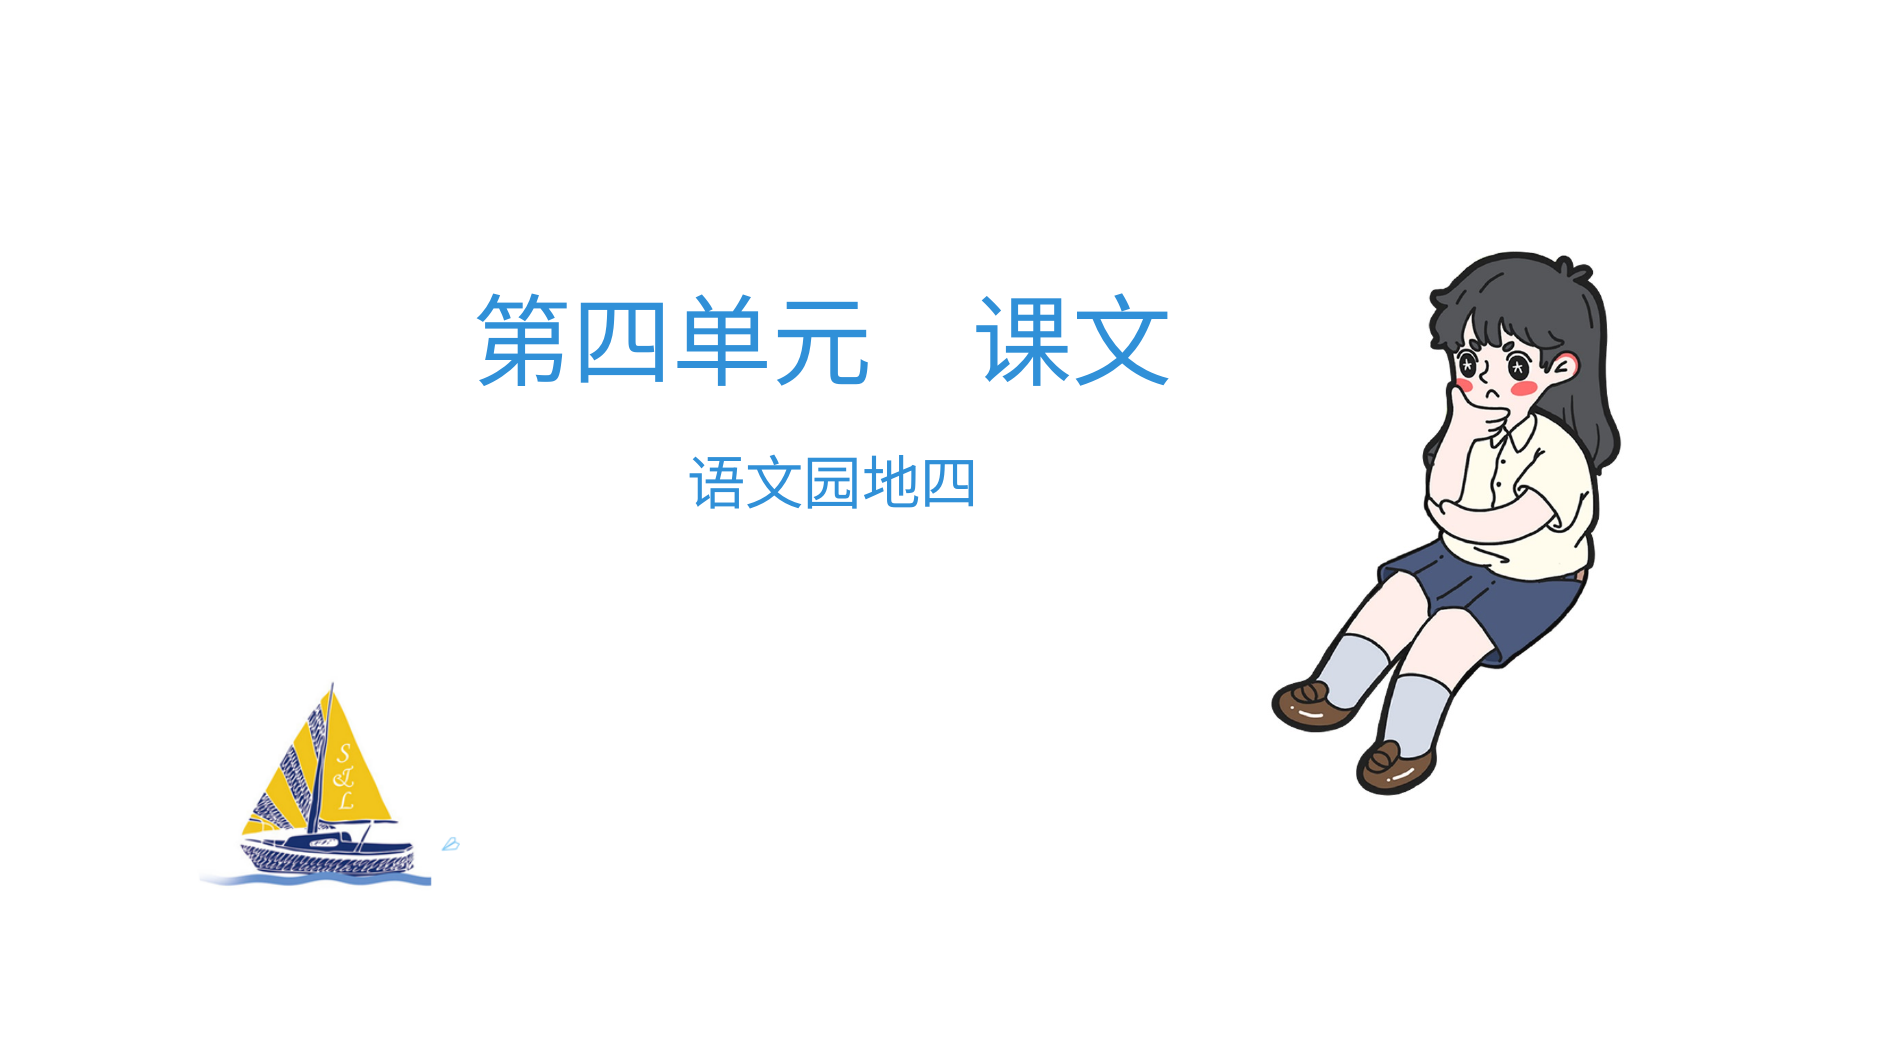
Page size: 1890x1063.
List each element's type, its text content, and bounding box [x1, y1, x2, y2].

text_box 语文园地四 [672, 439, 1040, 524]
picture [1267, 240, 1643, 832]
picture [191, 617, 510, 954]
text_box 第四单元 课文 [185, 271, 1262, 407]
